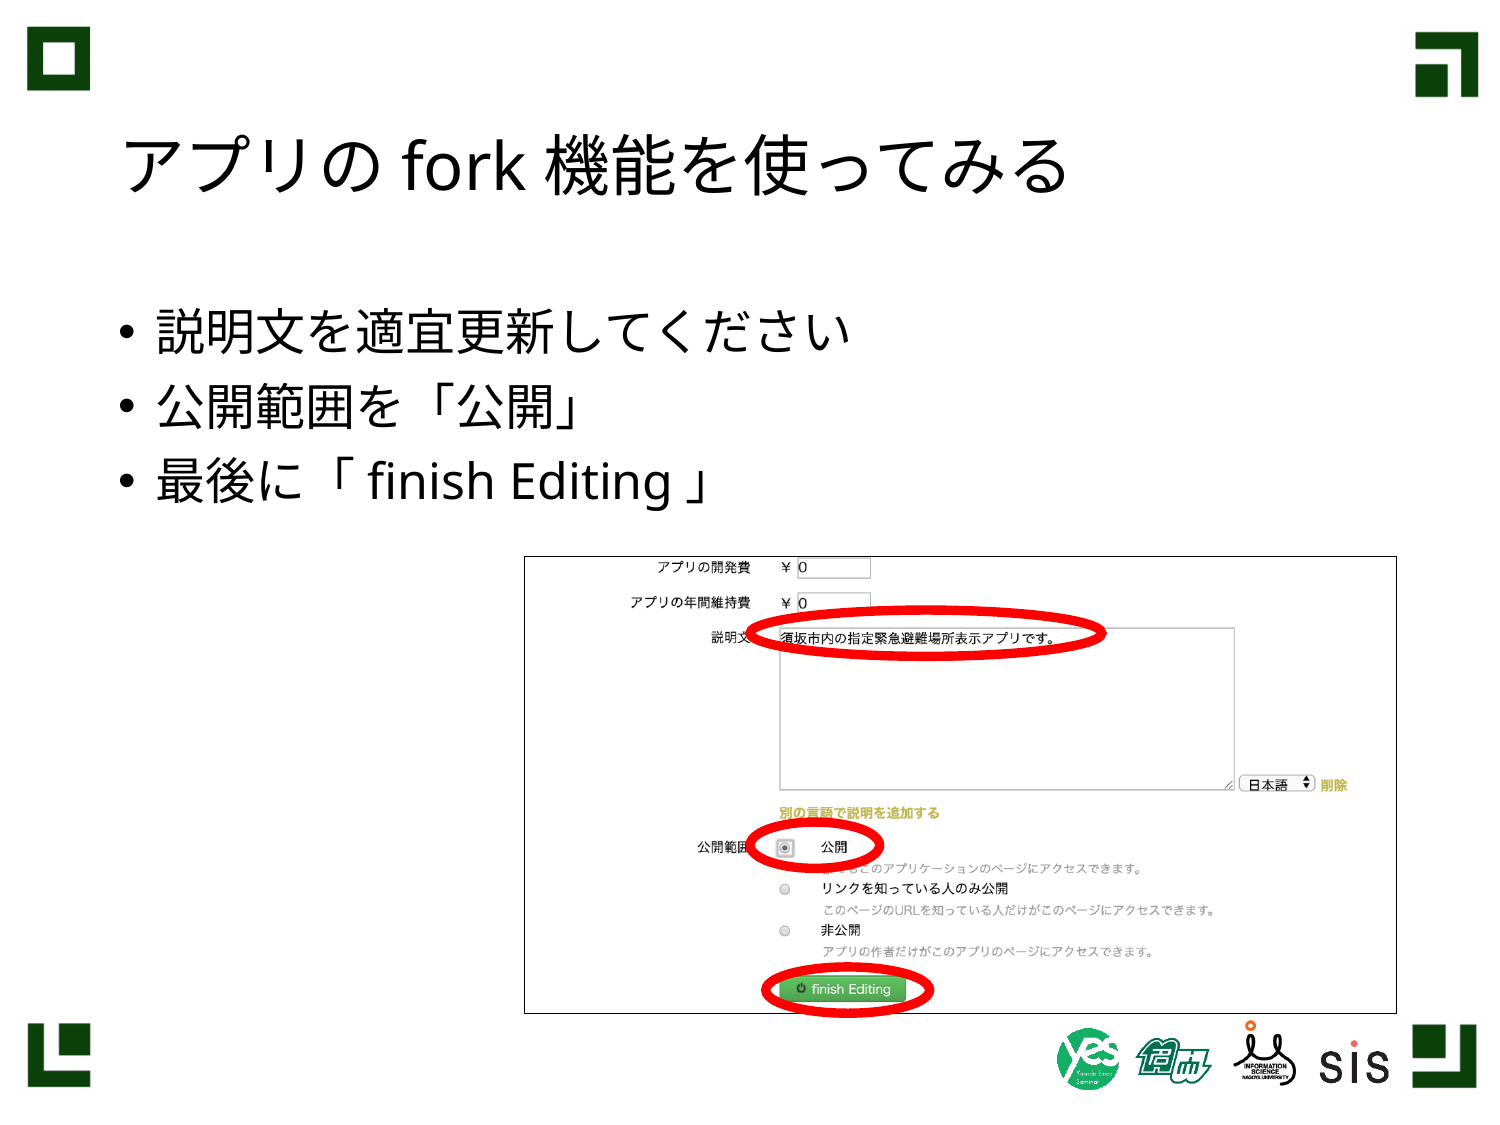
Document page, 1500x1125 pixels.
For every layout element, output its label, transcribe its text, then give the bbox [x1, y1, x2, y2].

picture [1133, 1035, 1214, 1086]
picture [524, 556, 1397, 1014]
picture [1406, 1017, 1483, 1095]
picture [1406, 23, 1489, 106]
picture [1233, 1020, 1296, 1086]
picture [19, 1015, 96, 1095]
title アプリのfork機能を使ってみる [103, 59, 1397, 278]
picture [21, 22, 96, 95]
picture [1057, 1028, 1119, 1090]
list 説明文を適宜更新してください 公開範囲を「公開」 最後に「finish Editing」 [103, 299, 1397, 1014]
picture [1315, 1037, 1393, 1086]
